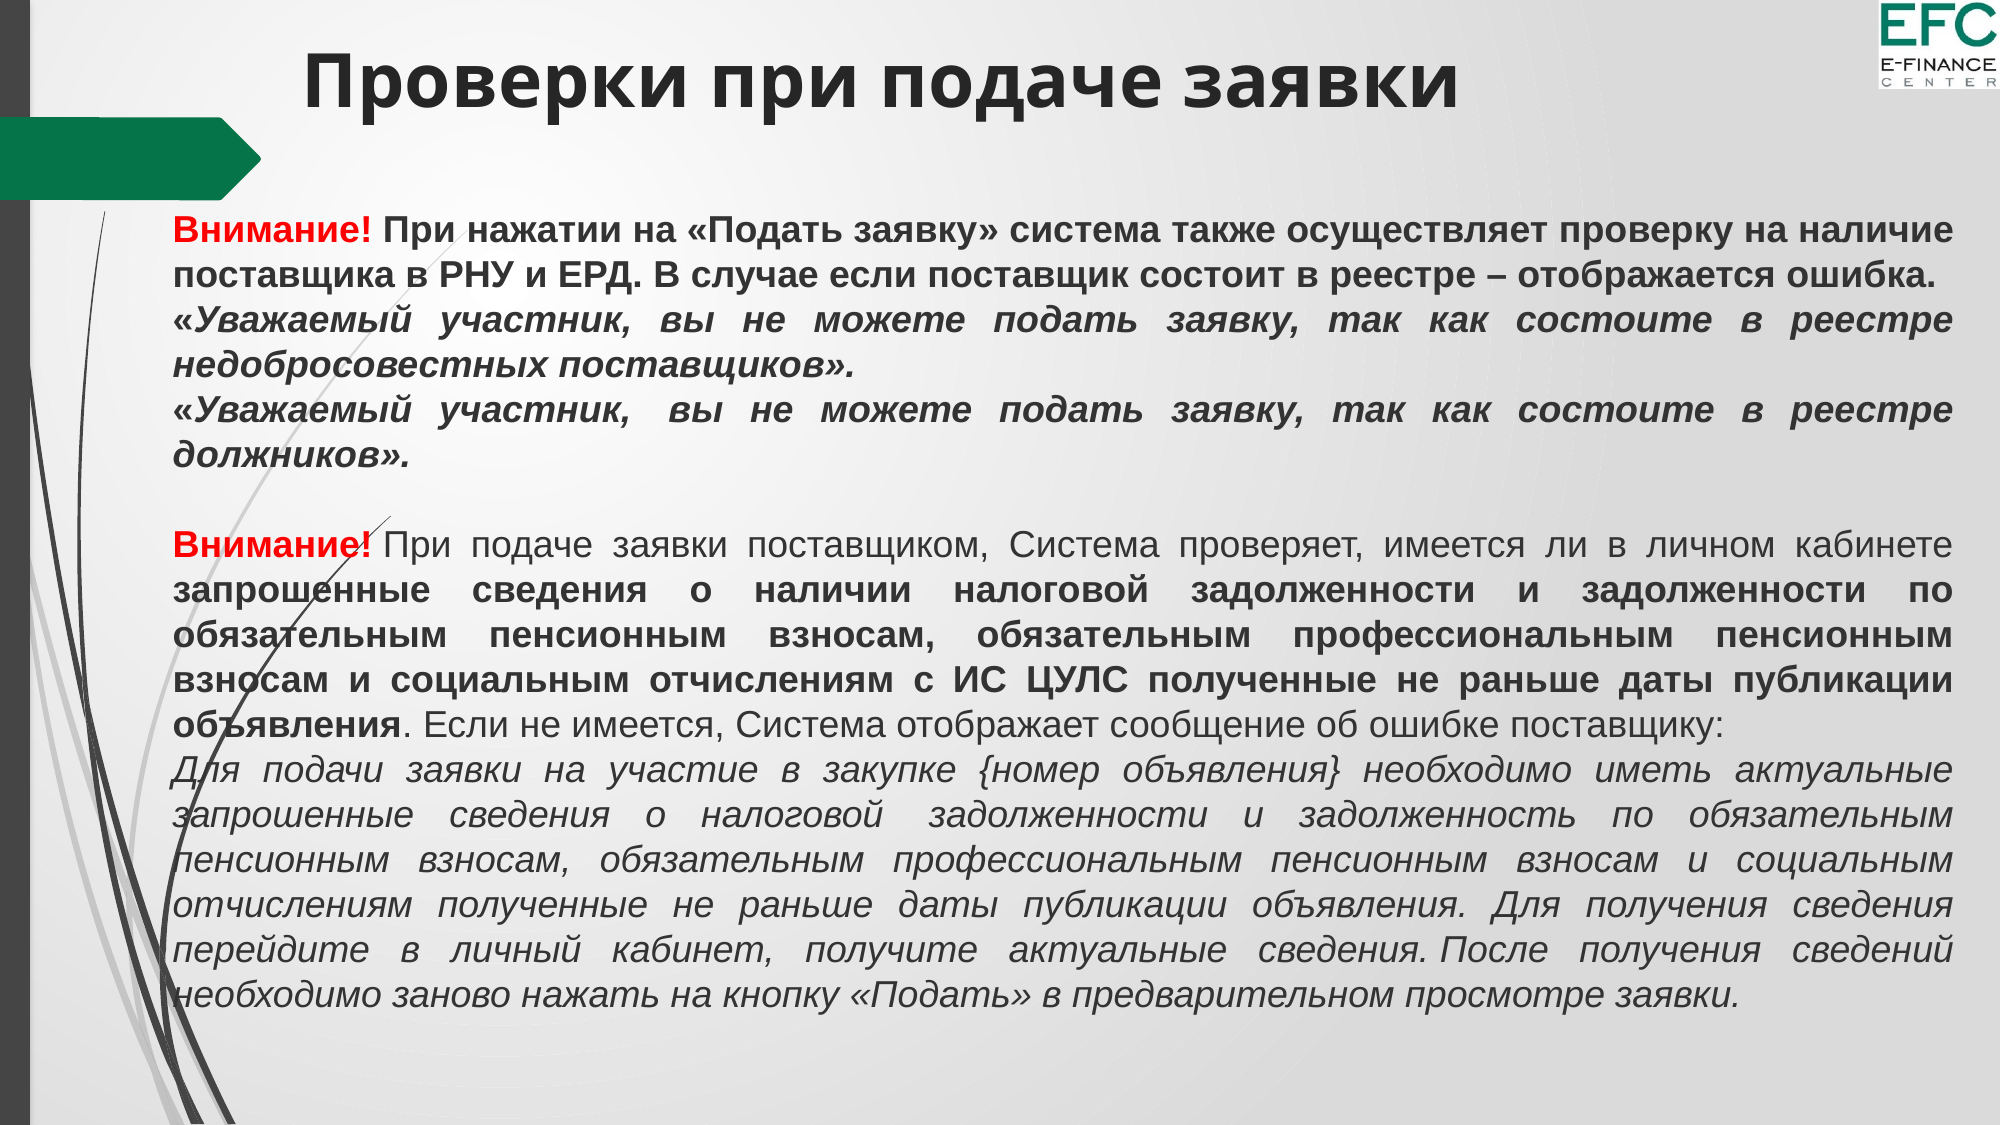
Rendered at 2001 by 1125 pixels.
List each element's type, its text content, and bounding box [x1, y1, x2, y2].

picture [1878, 0, 2001, 90]
text_box Внимание! При нажатии на «Подать заявку» система также осуществляет проверку на наличие поставщика в РНУ и ЕРД. В случае если поставщик состоит в реестре – отображается ошибка. «Уважаемый участник, вы не можете подать заявку, так как состоите в реестре недобросовестных поставщиков». «Уважаемый участник, вы не можете подать заявку, так как состоите в реестре должников». Внимание! При подаче заявки поставщиком, Система проверяет, имеется ли в личном кабинете запрошенные сведения о наличии налоговой задолженности и задолженности по обязательным пенсионным взносам, обязательным профессиональным пенсионным взносам и социальным отчислениям с ИС ЦУЛС полученные не раньше даты публикации объявления. Если не имеется, Система отображает сообщение об ошибке поставщику: Для подачи заявки на участие в закупке {номер объявления} необходимо иметь актуальные запрошенные сведения о налоговой задолженности и задолженность по обязательным пенсионным взносам, обязательным профессиональным пенсионным взносам и социальным отчислениям полученные не раньше даты публикации объявления. Для получения сведения перейдите в личный кабинет, получите актуальные сведения. После получения сведений необходимо заново нажать на кнопку «Подать» в предварительном просмотре заявки. [157, 197, 1970, 1022]
title Проверки при подаче заявки [286, 25, 1749, 143]
